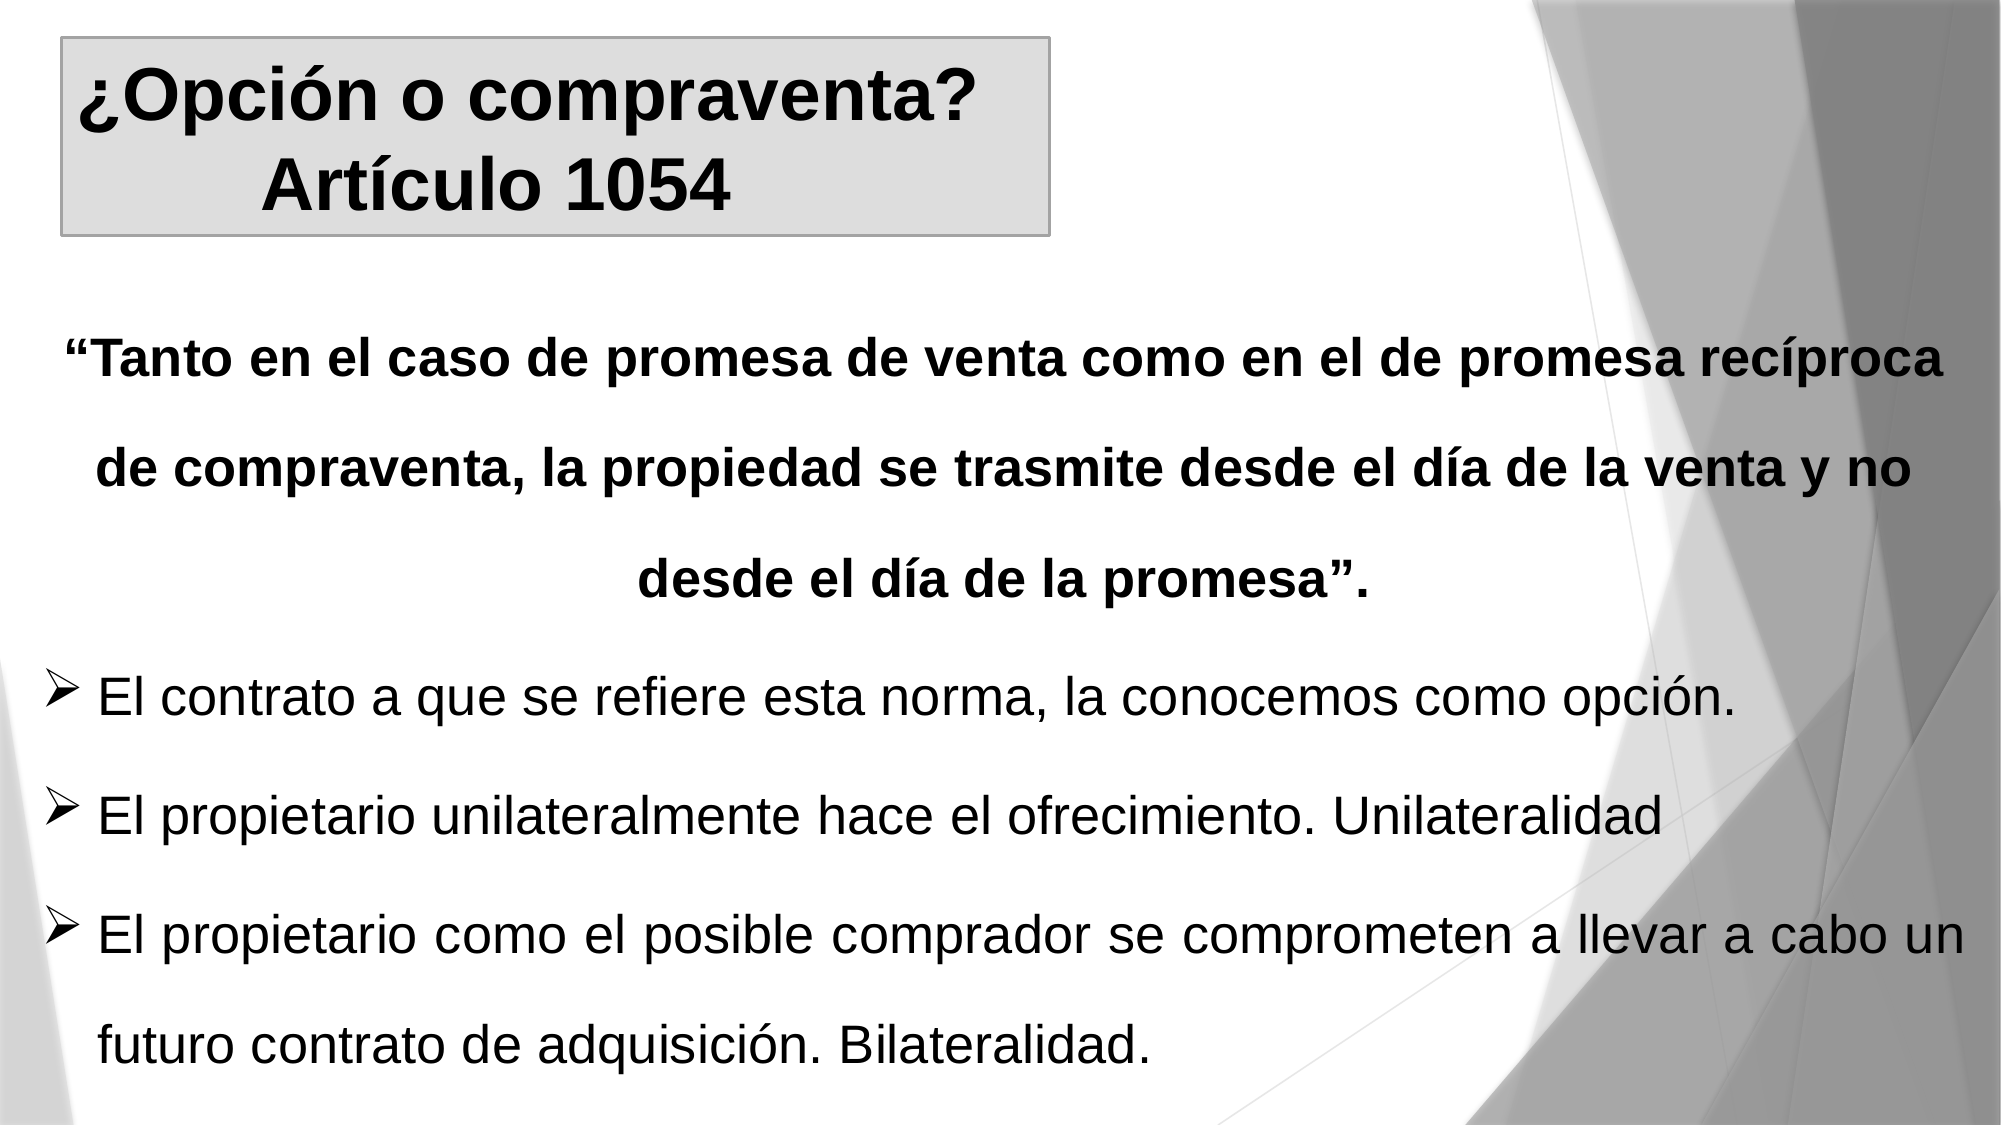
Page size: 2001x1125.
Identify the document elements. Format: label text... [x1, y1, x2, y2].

title ¿Opción o compraventa? Artículo 1054 [60, 36, 1051, 237]
list “Tanto en el caso de promesa de venta como en el de promesa recíproca de compraventa, la propiedad se trasmite desde el día de la venta y no desde el día de la promesa”. El contrato a que se refiere esta norma, la conocemos como opción. El propietario unilateralmente hace el ofrecimiento. Unilateralidad El propietario como el posible comprador se comprometen a llevar a cabo un futuro contrato de adquisición. Bilateralidad. [26, 269, 1984, 1105]
